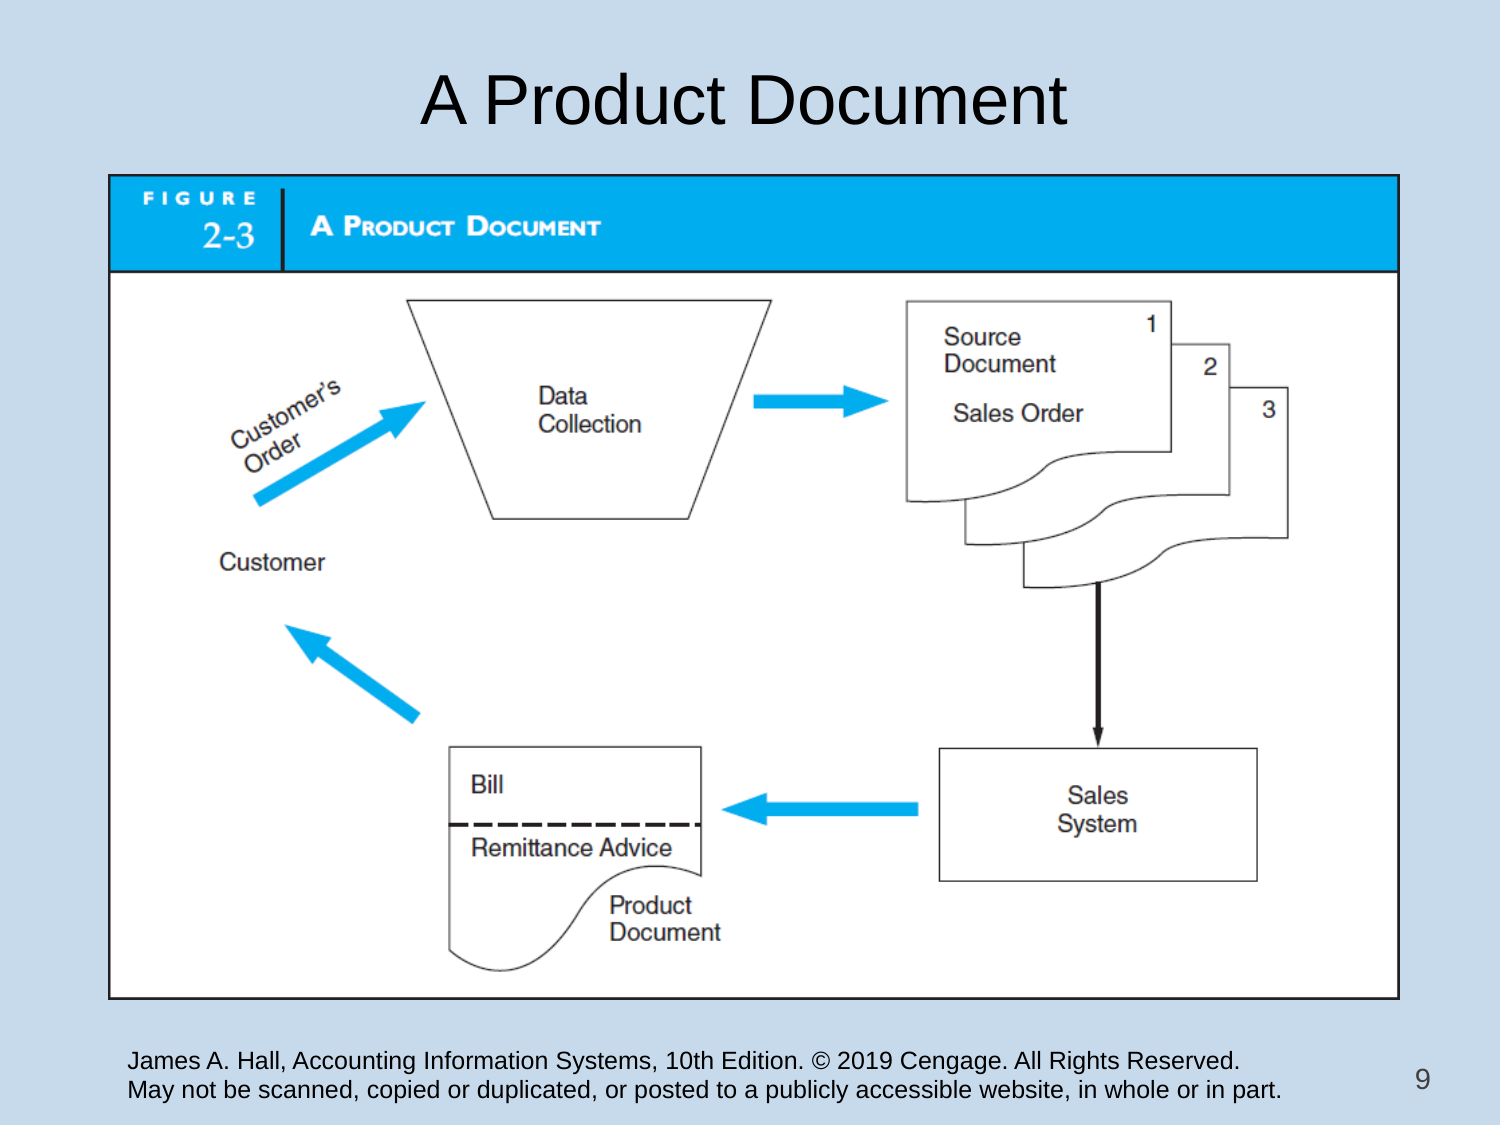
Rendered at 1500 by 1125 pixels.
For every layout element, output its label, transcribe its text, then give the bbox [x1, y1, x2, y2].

title A Product Document [69, 62, 1420, 188]
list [108, 174, 1400, 1000]
slide_number 9 [1400, 1052, 1488, 1113]
